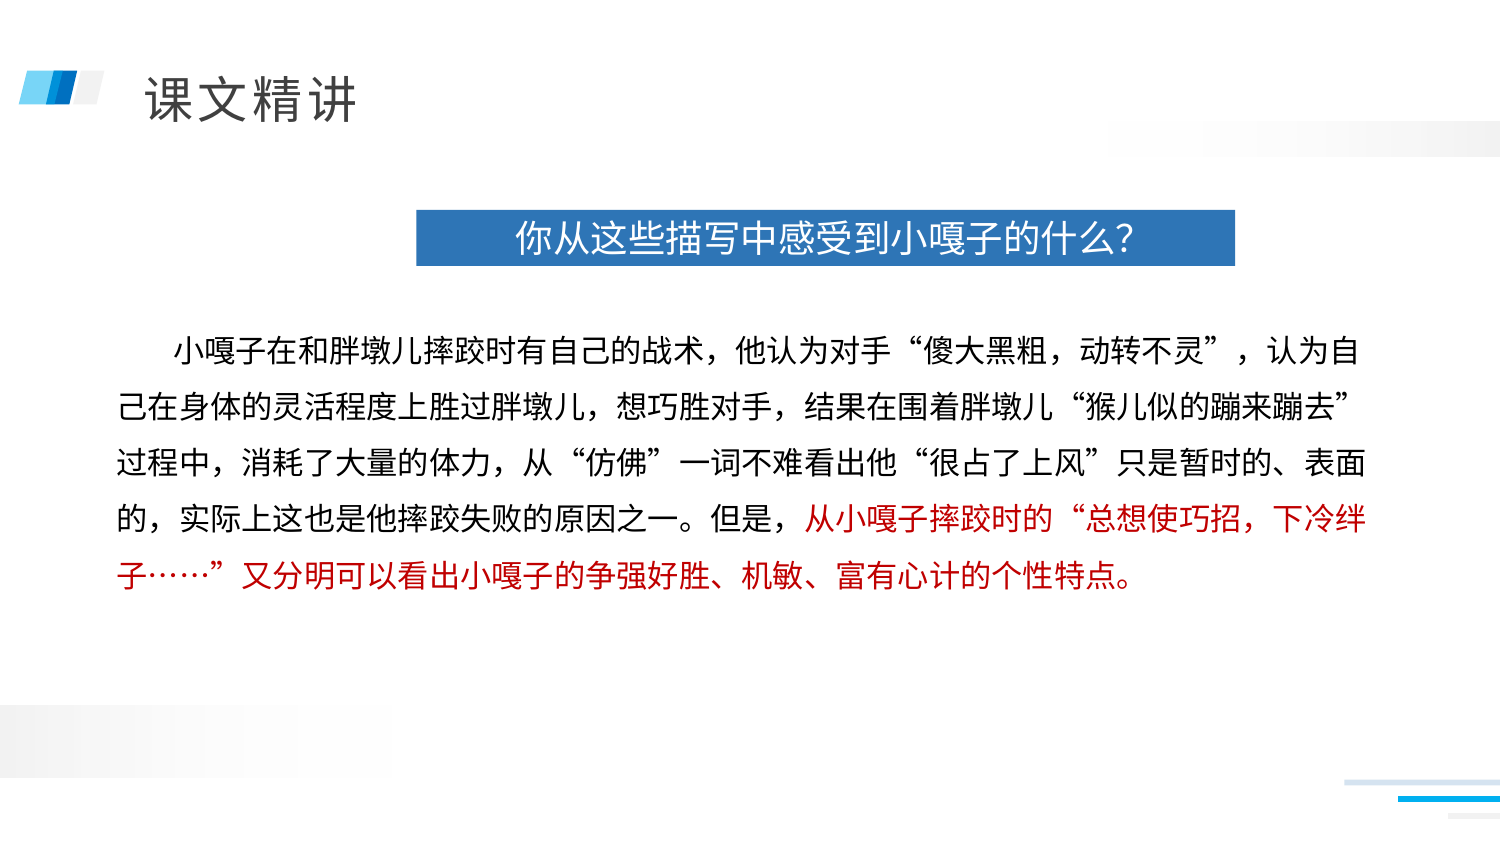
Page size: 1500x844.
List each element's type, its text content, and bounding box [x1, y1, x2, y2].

text_box 你从这些描写中感受到小嘎子的什么？ [416, 209, 1236, 266]
text_box 小嘎子在和胖墩儿摔跤时有自己的战术，他认为对手“傻大黑粗，动转不灵”，认为自己在身体的灵活程度上胜过胖墩儿，想巧胜对手，结果在围着胖墩儿“猴儿似的蹦来蹦去”过程中，消耗了大量的体力，从“仿佛”一词不难看出他“很占了上风”只是暂时的、表面的，实际上这也是他摔跤失败的原因之一。但是，从小嘎子摔跤时的“总想使巧招，下冷绊子……”又分明可以看出小嘎子的争强好胜、机敏、富有心计的个性特点。 [105, 306, 1395, 599]
